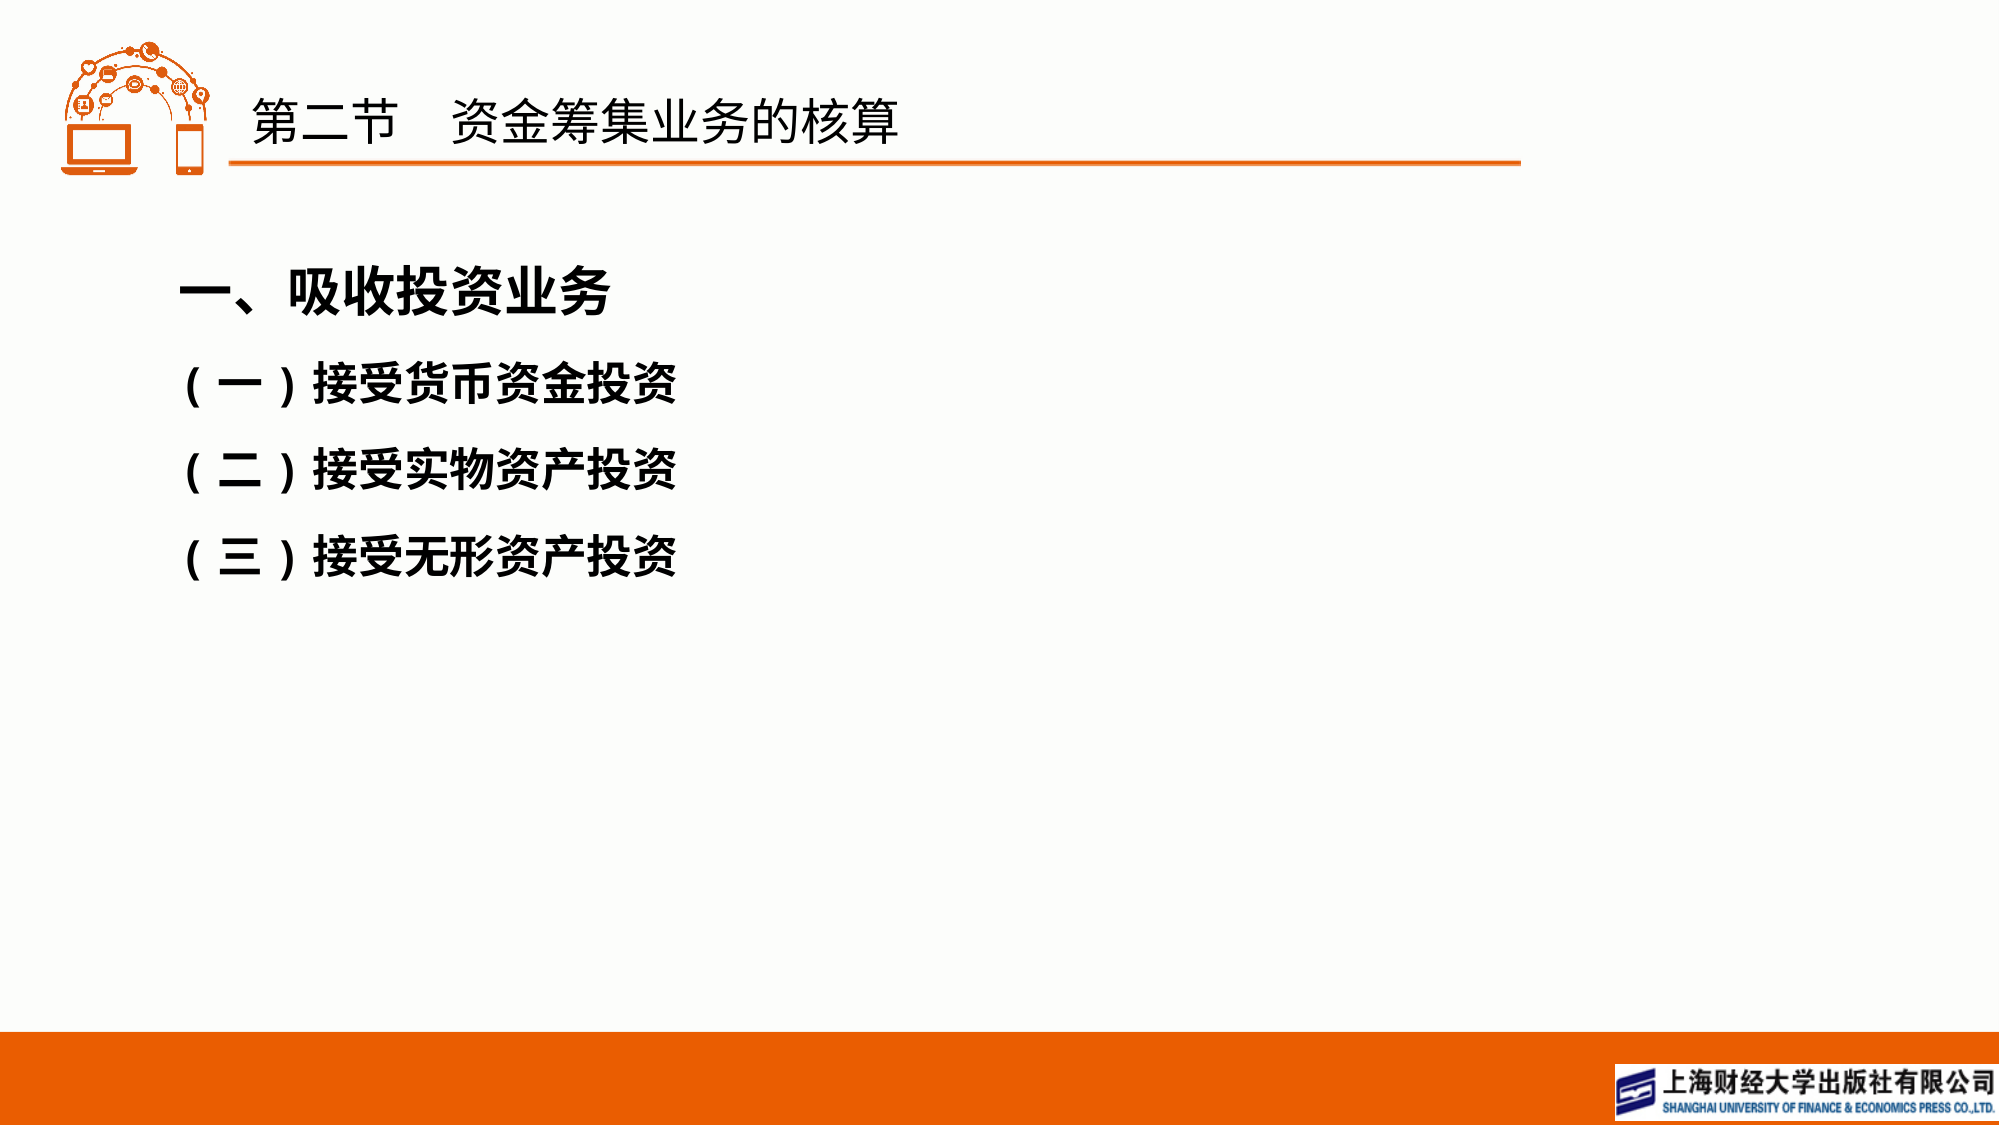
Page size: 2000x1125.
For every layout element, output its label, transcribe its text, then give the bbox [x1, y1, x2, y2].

list 一、吸收投资业务 (一)接受货币资金投资 (二)接受实物资产投资 (三)接受无形资产投资 [163, 227, 1852, 1049]
picture [0, 0, 2000, 1125]
title 第二节 资金筹集业务的核算 [235, 82, 1605, 189]
